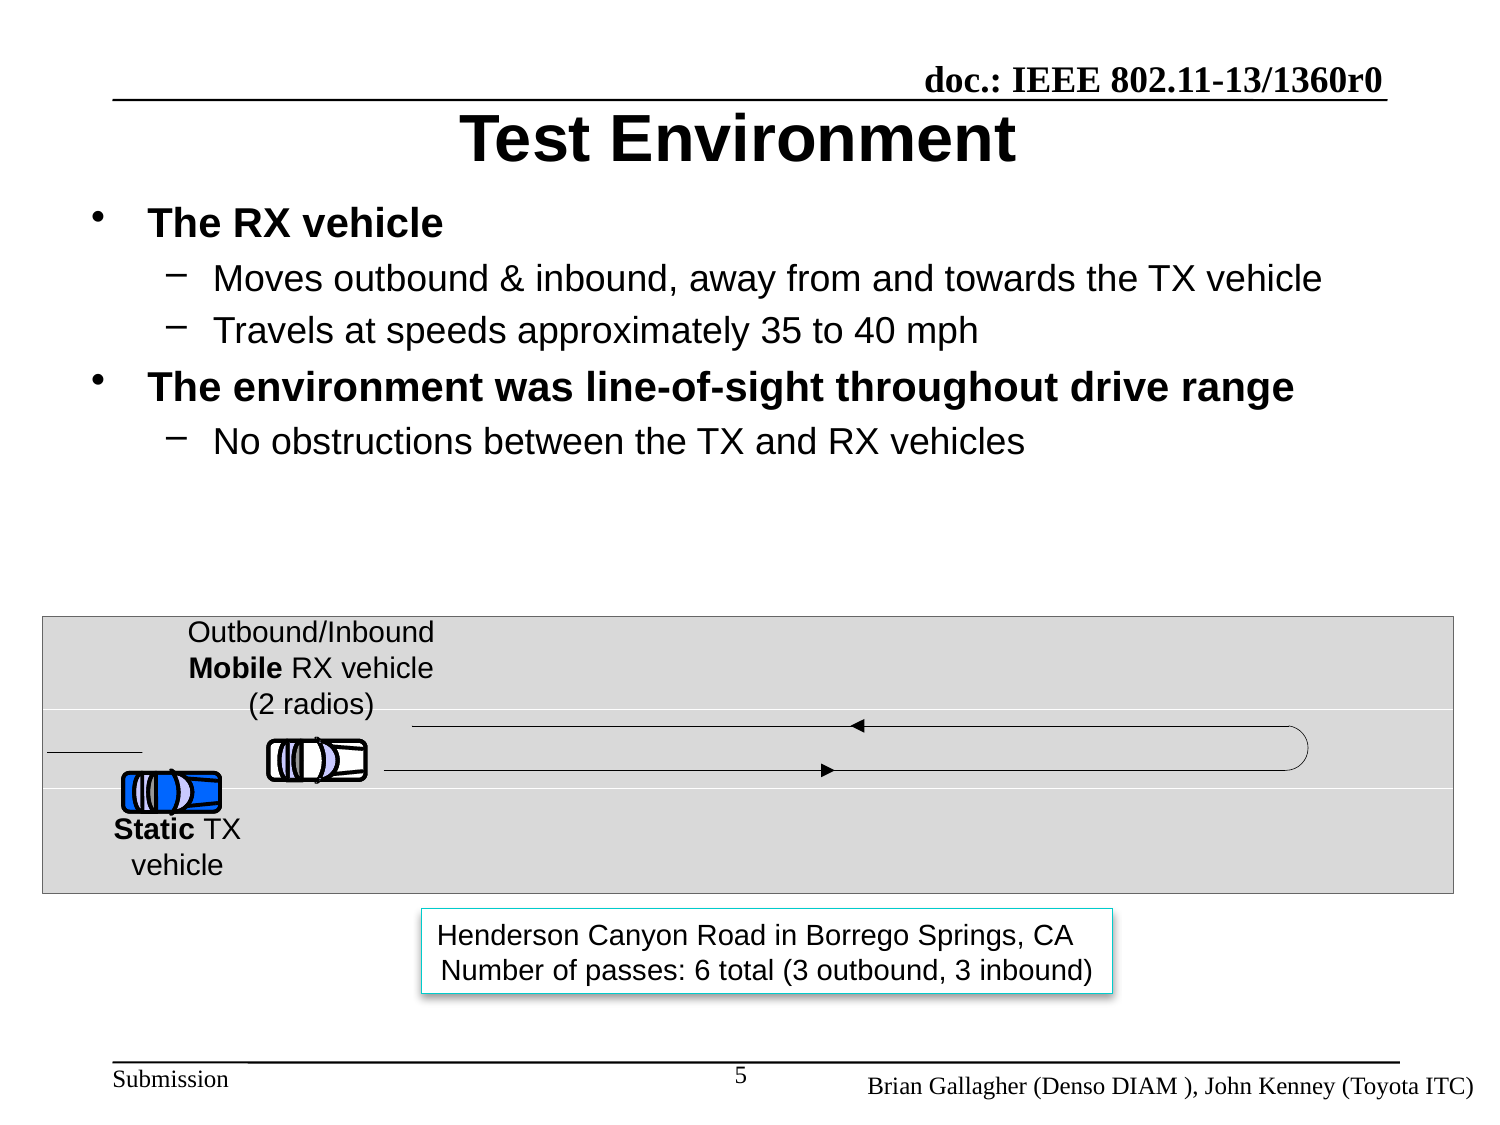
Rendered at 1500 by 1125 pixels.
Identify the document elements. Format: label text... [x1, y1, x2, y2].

title Test Environment [64, 78, 1413, 191]
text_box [39, 525, 1461, 919]
text_box Brian Gallagher (Denso DIAM ), John Kenney (Toyota ITC) [867, 1069, 1475, 1100]
list The RX vehicle Moves outbound & inbound, away from and towards the TX vehicle Travels at speeds approximately 35 to 40 mph The environment was line-of-sight throughout drive range No obstructions between the TX and RX vehicles [75, 188, 1378, 523]
text_box Henderson Canyon Road in Borrego Springs, CA Number of passes: 6 total (3 outbound, 3 inbound) [421, 927, 1113, 994]
slide_number 5 [584, 1058, 898, 1125]
